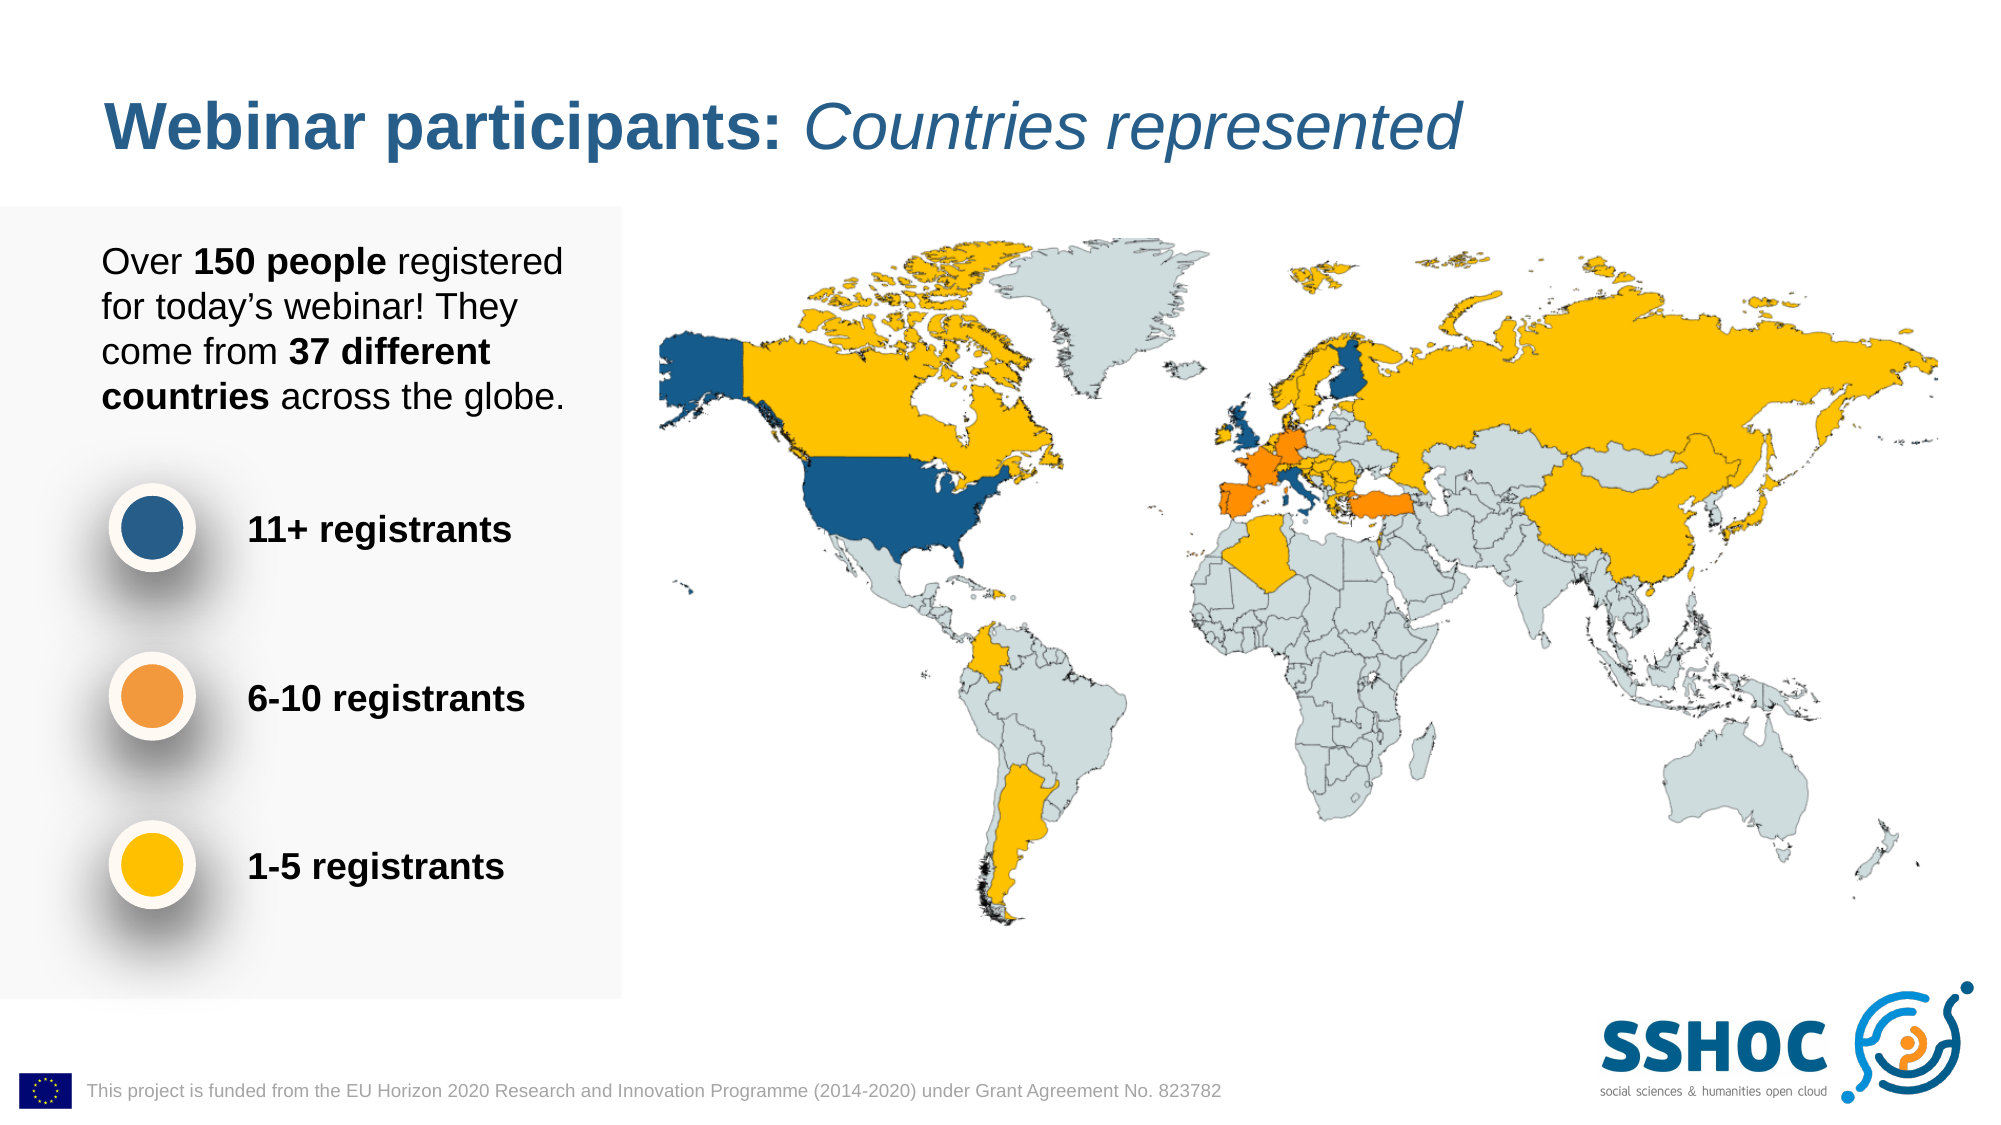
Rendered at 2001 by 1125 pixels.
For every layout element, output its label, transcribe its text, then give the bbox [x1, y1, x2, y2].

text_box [659, 0, 2000, 930]
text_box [0, 206, 622, 999]
picture [1597, 965, 2001, 1118]
text_box Webinar participants: Countries represented [89, 84, 654, 313]
picture [19, 1073, 72, 1109]
